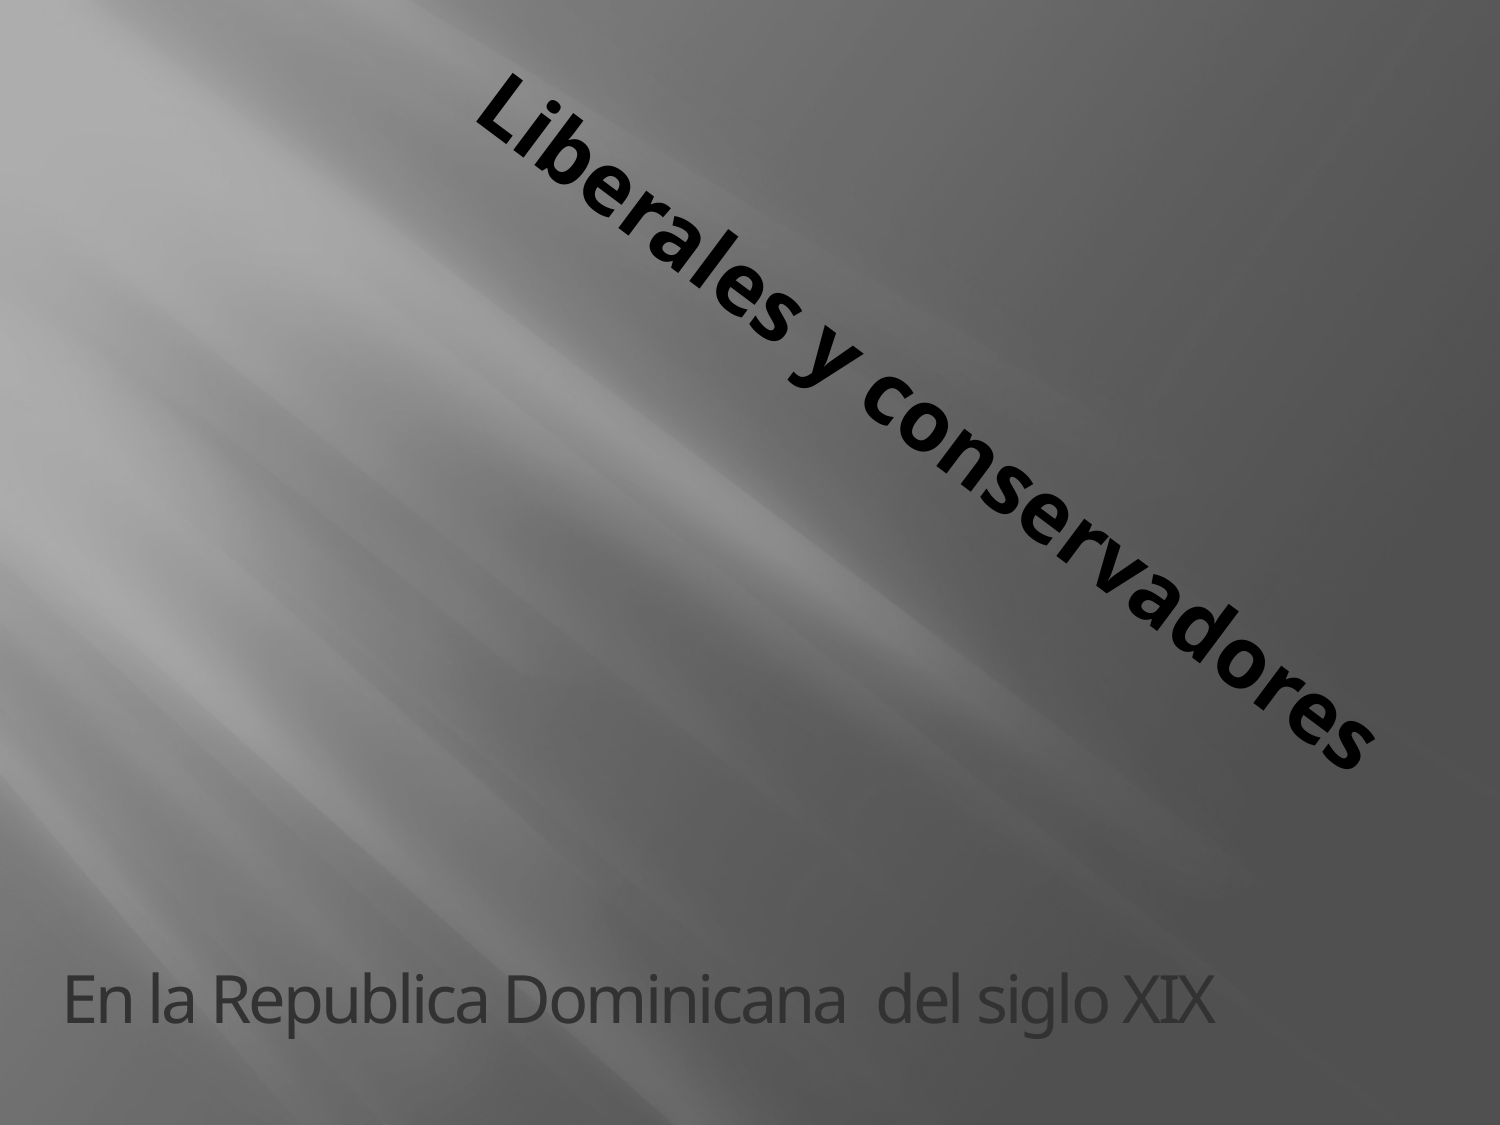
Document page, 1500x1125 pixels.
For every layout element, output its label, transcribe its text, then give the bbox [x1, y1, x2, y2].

title Liberales y conservadores [421, 7, 1442, 835]
text_box En la Republica Dominicana del siglo XIX [46, 949, 1500, 1089]
